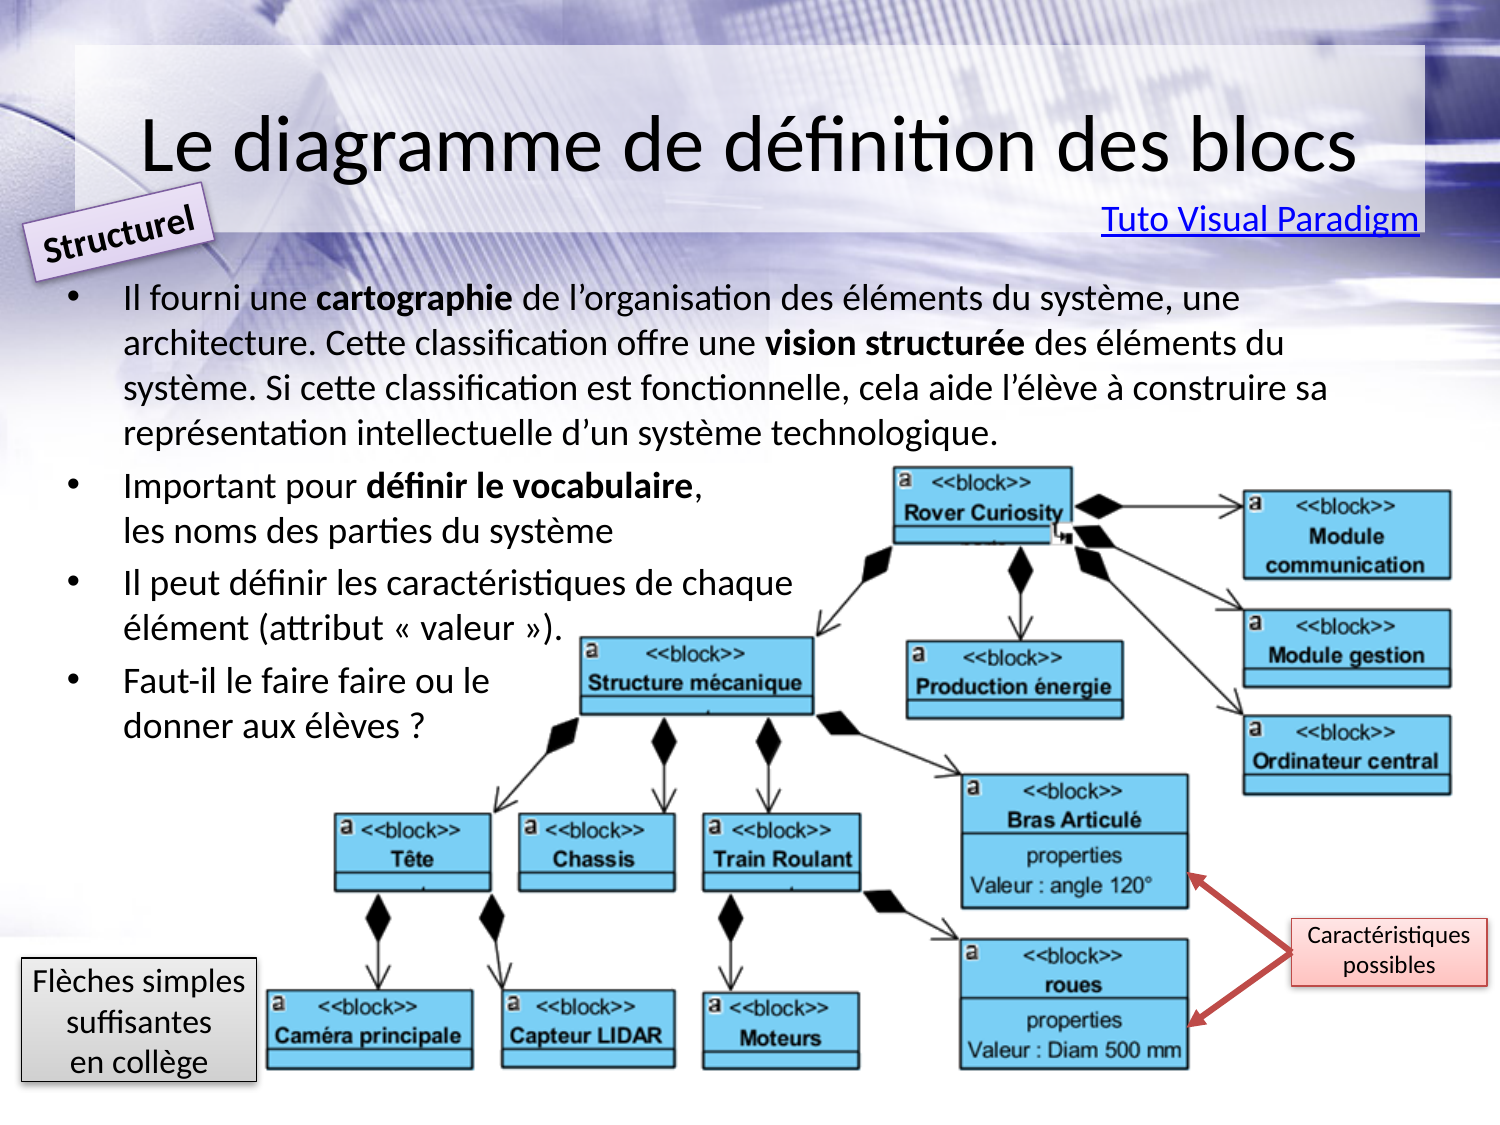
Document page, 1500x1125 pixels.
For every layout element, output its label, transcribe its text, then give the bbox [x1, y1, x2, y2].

text_box Flèches simples suffisantes en collège [21, 957, 255, 1082]
text_box Il fourni une cartographie de l’organisation des éléments du système, une architecture. Cette classification offre une vision structurée des éléments du système. Si cette classification est fonctionnelle, cela aide l’élève à construire sa représentation intellectuelle d’un système technologique. Important pour définir le vocabulaire, les noms des parties du système Il peut définir les caractéristiques de chaque élément (attribut « valeur »). Faut-il le faire faire ou le donner aux élèves ? [52, 266, 1425, 986]
text_box Caractéristiques possibles [1464, 918, 1488, 987]
picture [0, 0, 1500, 1125]
text_box Tuto Visual Paradigm [1086, 186, 1435, 247]
text_box Le diagramme de définition des blocs [75, 45, 1425, 233]
text_box Structurel [21, 181, 216, 283]
